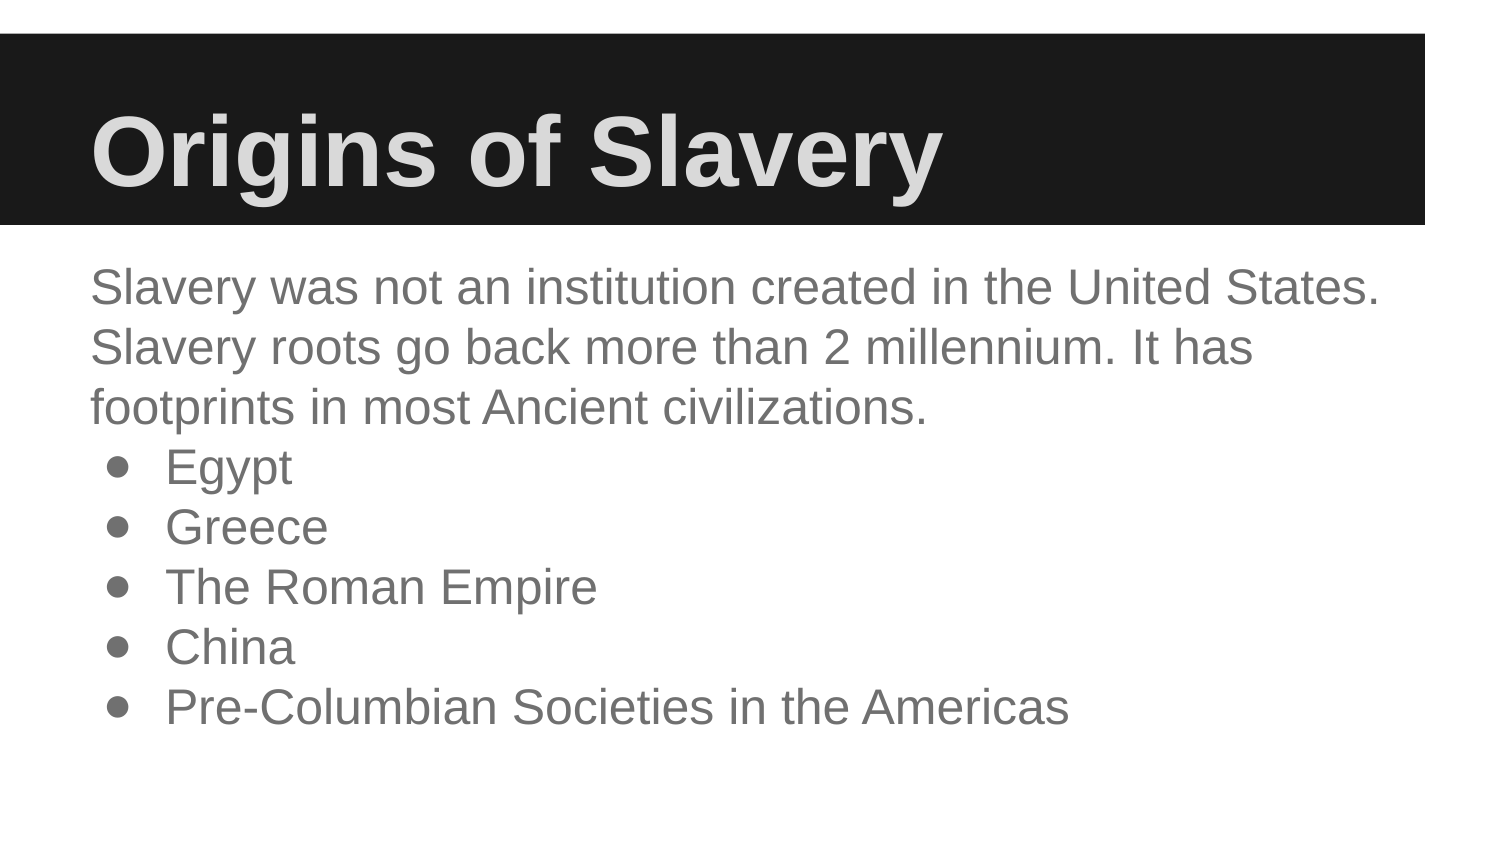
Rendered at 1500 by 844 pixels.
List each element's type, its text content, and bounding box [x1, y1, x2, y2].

list Slavery was not an institution created in the United States. Slavery roots go back more than 2 millennium. It has footprints in most Ancient civilizations. Egypt Greece The Roman Empire China Pre-Columbian Societies in the Americas [75, 239, 1425, 808]
title Origins of Slavery [75, 33, 1425, 221]
